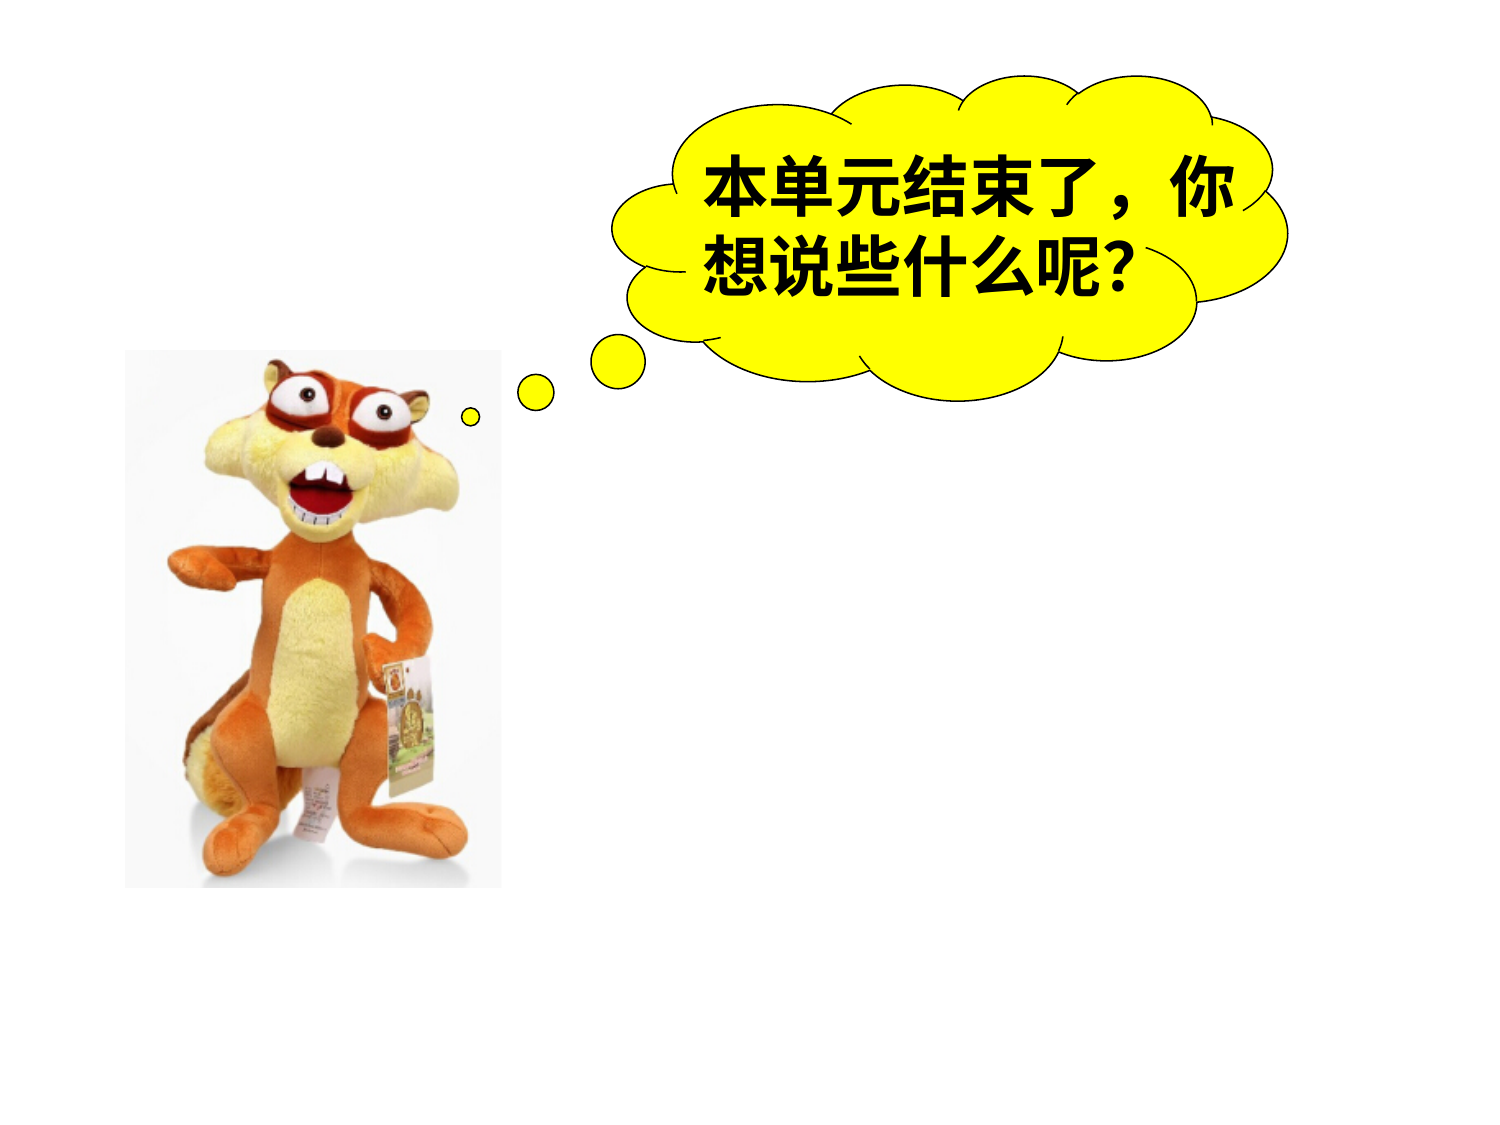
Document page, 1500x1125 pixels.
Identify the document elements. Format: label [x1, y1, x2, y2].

text_box [124, 74, 1288, 888]
